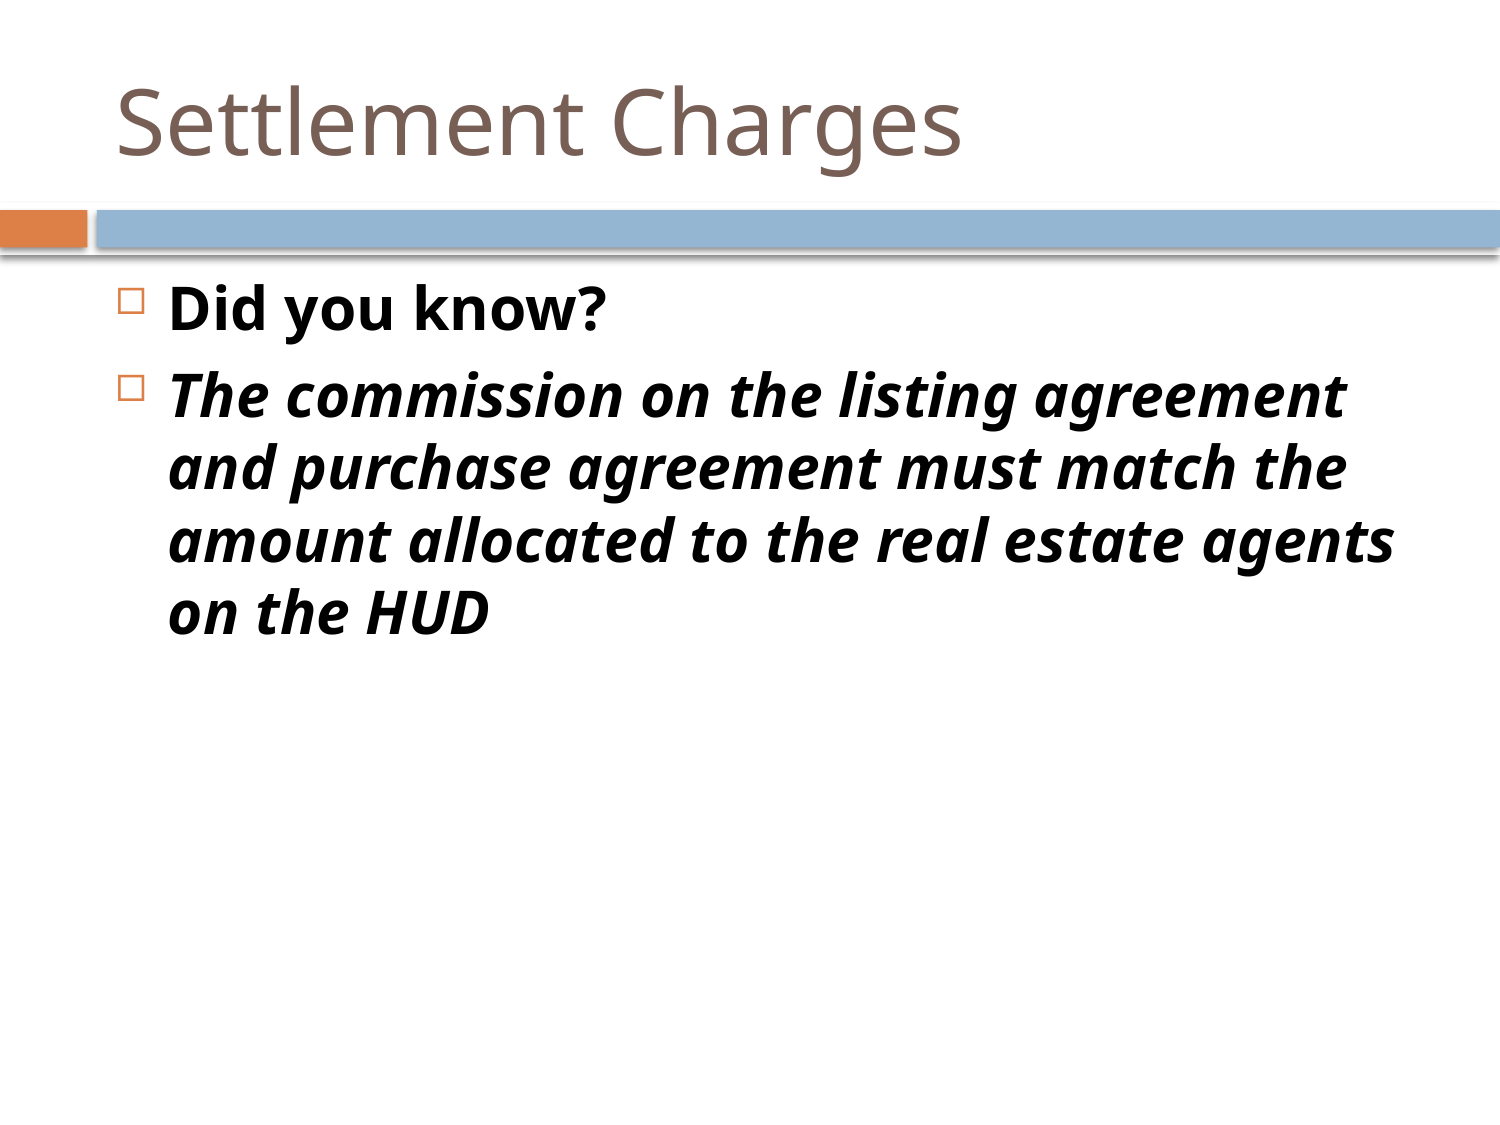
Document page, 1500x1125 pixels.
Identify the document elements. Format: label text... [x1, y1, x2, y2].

list Did you know? The commission on the listing agreement and purchase agreement must match the amount allocated to the real estate agents on the HUD [100, 262, 1438, 1000]
title Settlement Charges [100, 37, 1438, 200]
